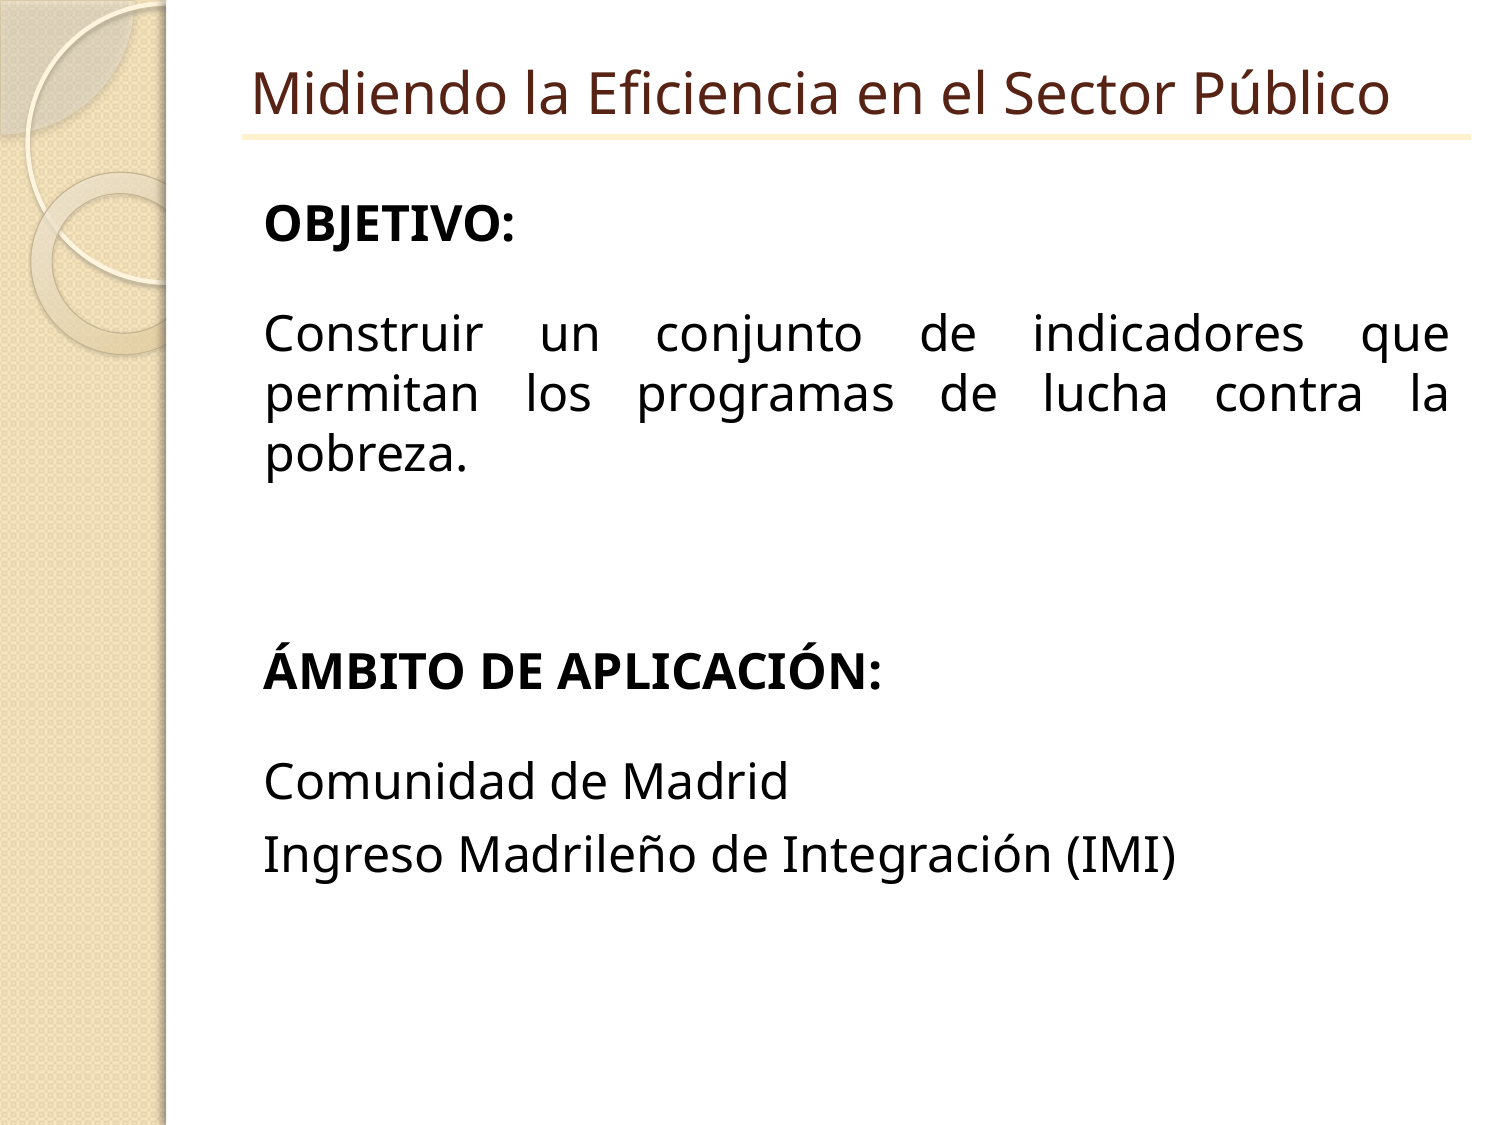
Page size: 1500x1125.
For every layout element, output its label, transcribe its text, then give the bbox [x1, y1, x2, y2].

title Midiendo la Eficiencia en el Sector Público [235, 45, 1466, 138]
list OBJETIVO: Construir un conjunto de indicadores que permitan los programas de lucha contra la pobreza. ÁMBITO DE APLICACIÓN: Comunidad de Madrid Ingreso Madrileño de Integración (IMI) [235, 184, 1466, 1018]
